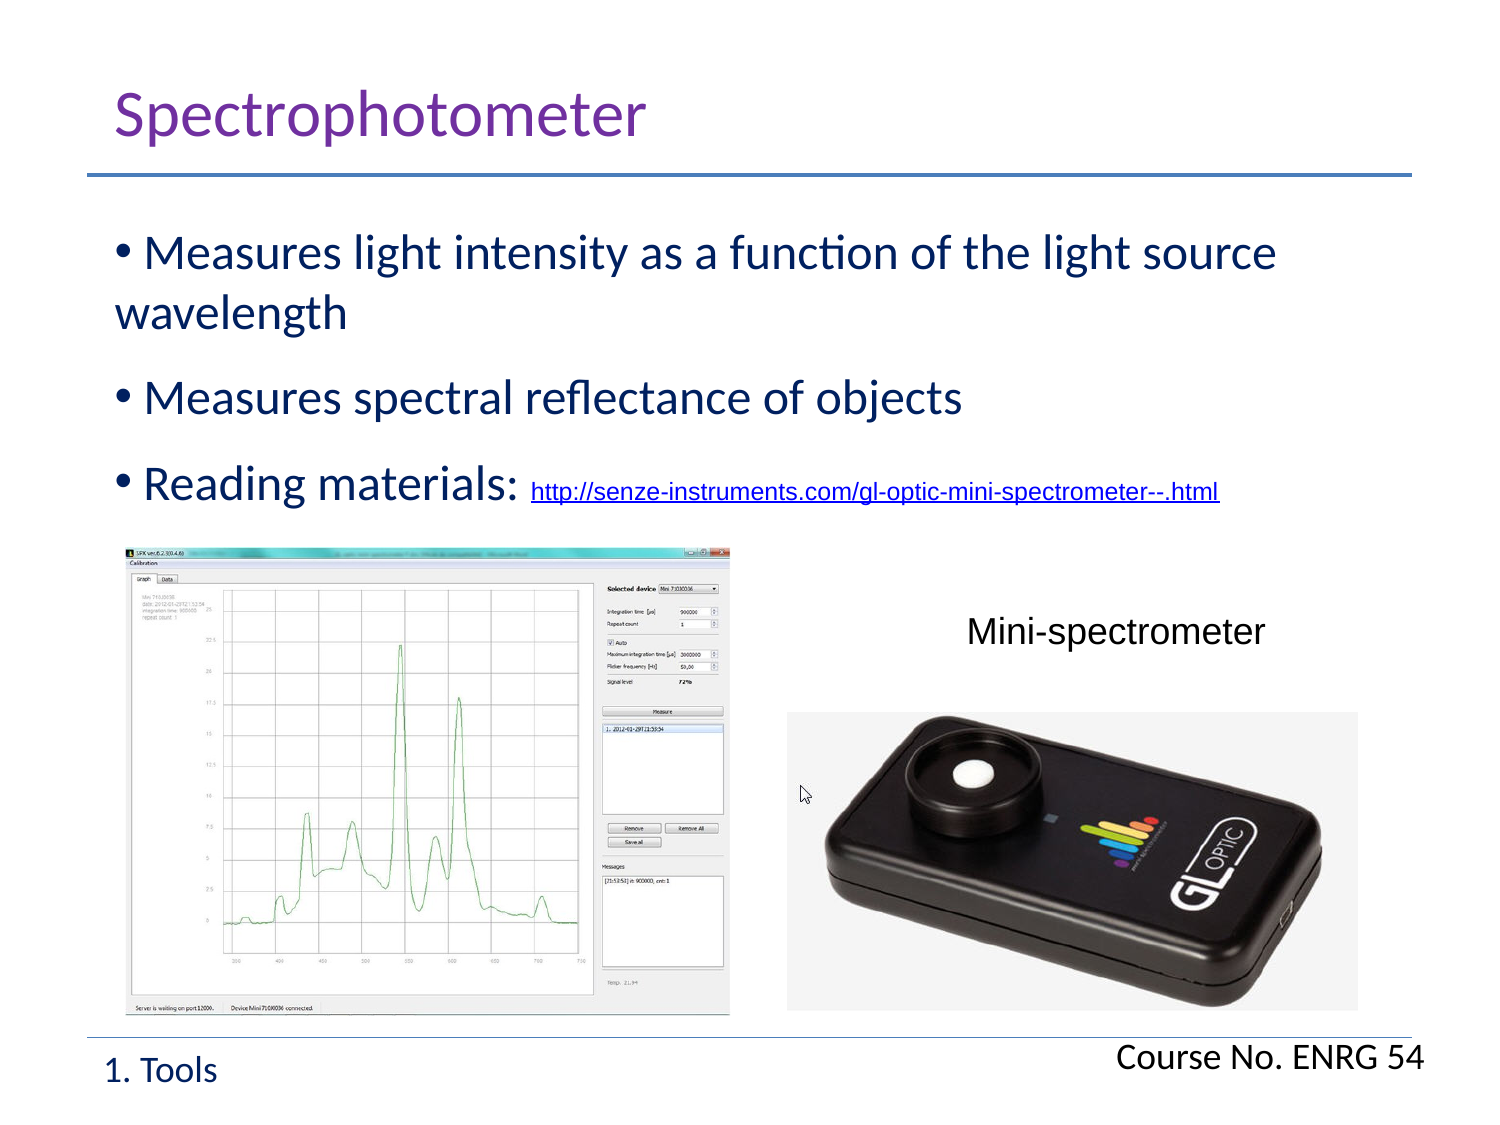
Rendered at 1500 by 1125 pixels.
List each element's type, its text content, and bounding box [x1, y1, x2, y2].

text_box Spectrophotometer [99, 62, 838, 158]
picture [124, 547, 731, 1016]
picture [787, 712, 1359, 1011]
text_box Course No. ENRG 54 [1101, 1024, 1441, 1085]
text_box 1. Tools [88, 1045, 233, 1098]
text_box Measures light intensity as a function of the light source wavelength Measures spectral reflectance of objects Reading materials: http://senze-instruments.com/gl-optic-mini-spectrometer--.html [99, 212, 1388, 518]
text_box Mini-spectrometer [951, 599, 1282, 660]
